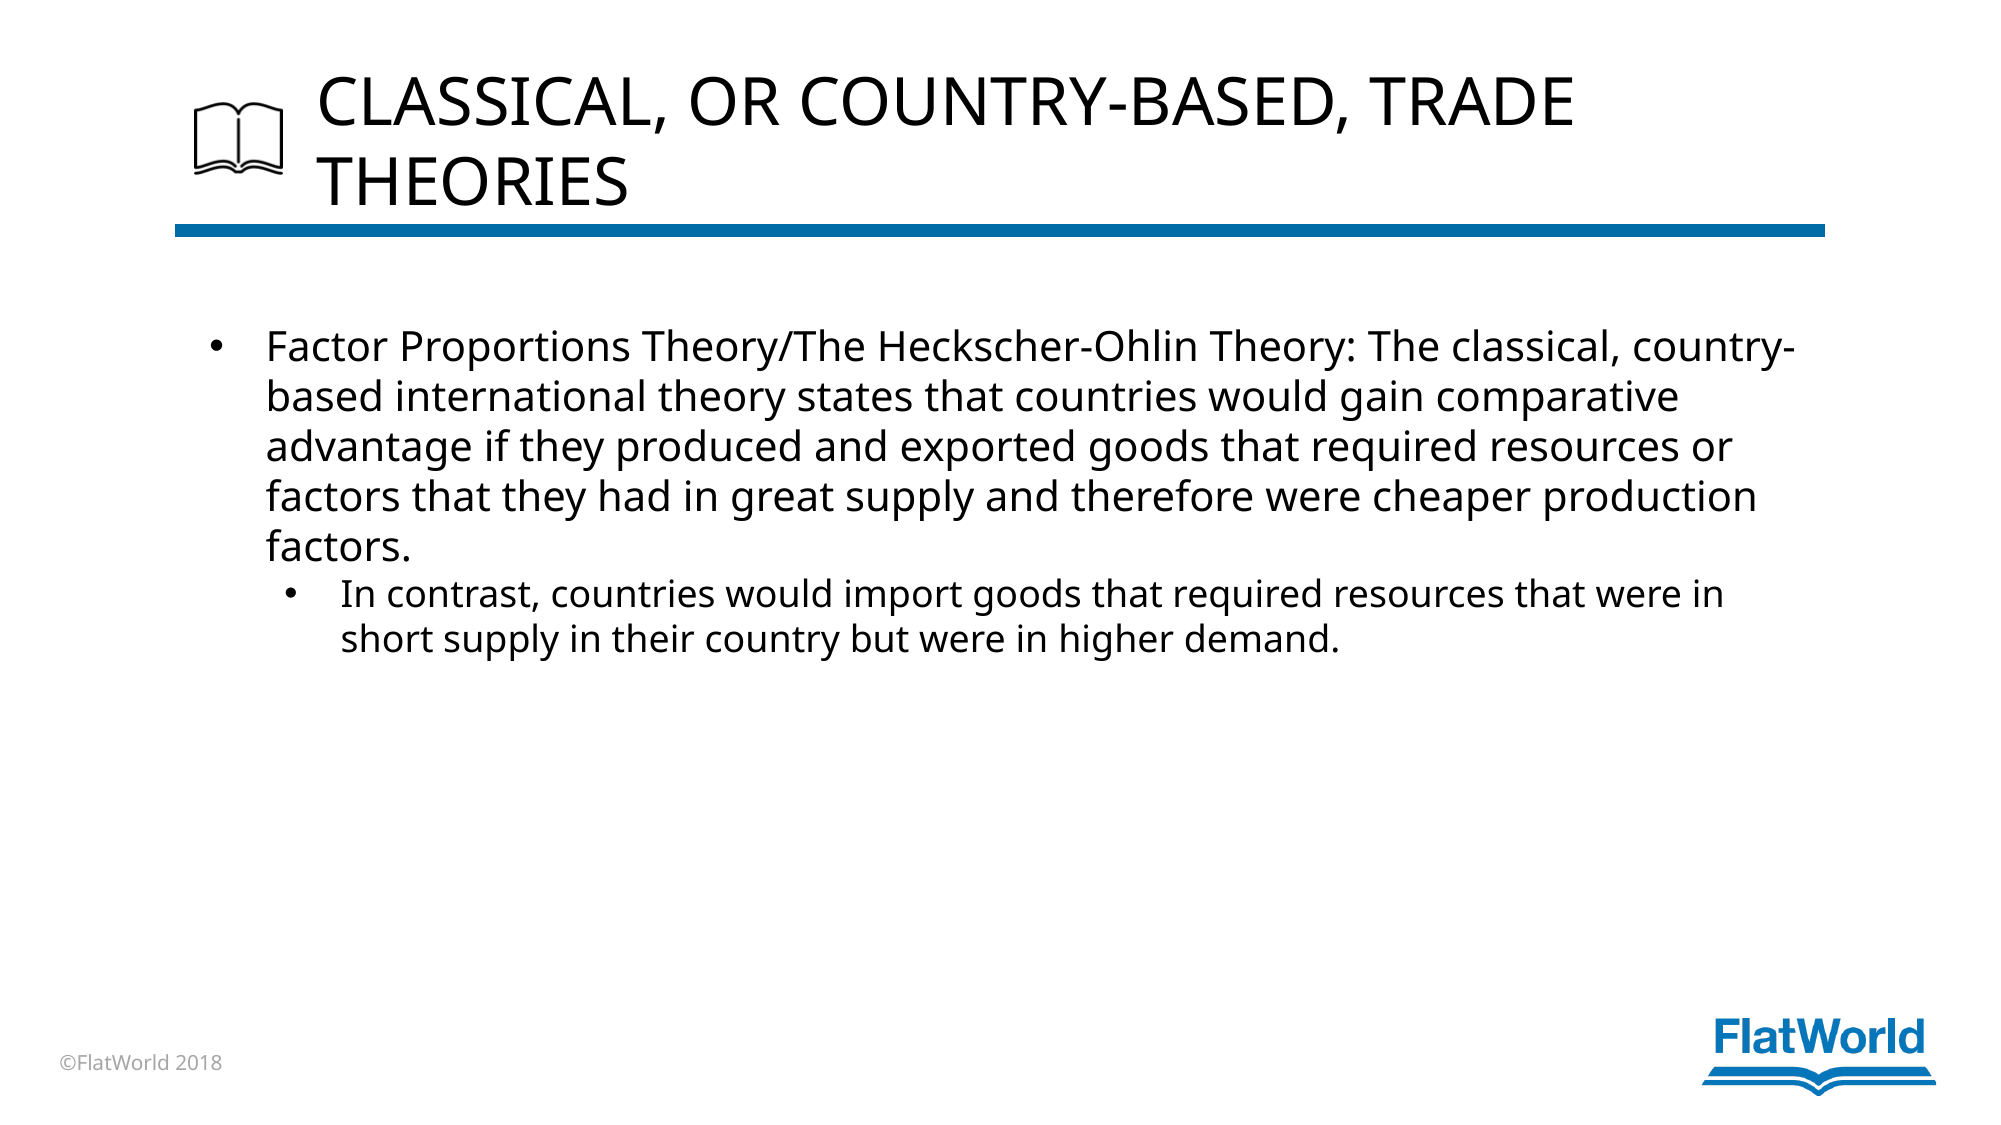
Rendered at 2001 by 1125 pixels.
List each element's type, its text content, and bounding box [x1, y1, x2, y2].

picture [194, 94, 283, 183]
subtitle Factor Proportions Theory/The Heckscher-Ohlin Theory: The classical, country-based international theory states that countries would gain comparative advantage if they produced and exported goods that required resources or factors that they had in great supply and therefore were cheaper production factors. In contrast, countries would import goods that required resources that were in short supply in their country but were in higher demand. [194, 312, 1825, 673]
title CLASSICAL, OR COUNTRY-BASED, TRADE THEORIES [301, 51, 1843, 207]
